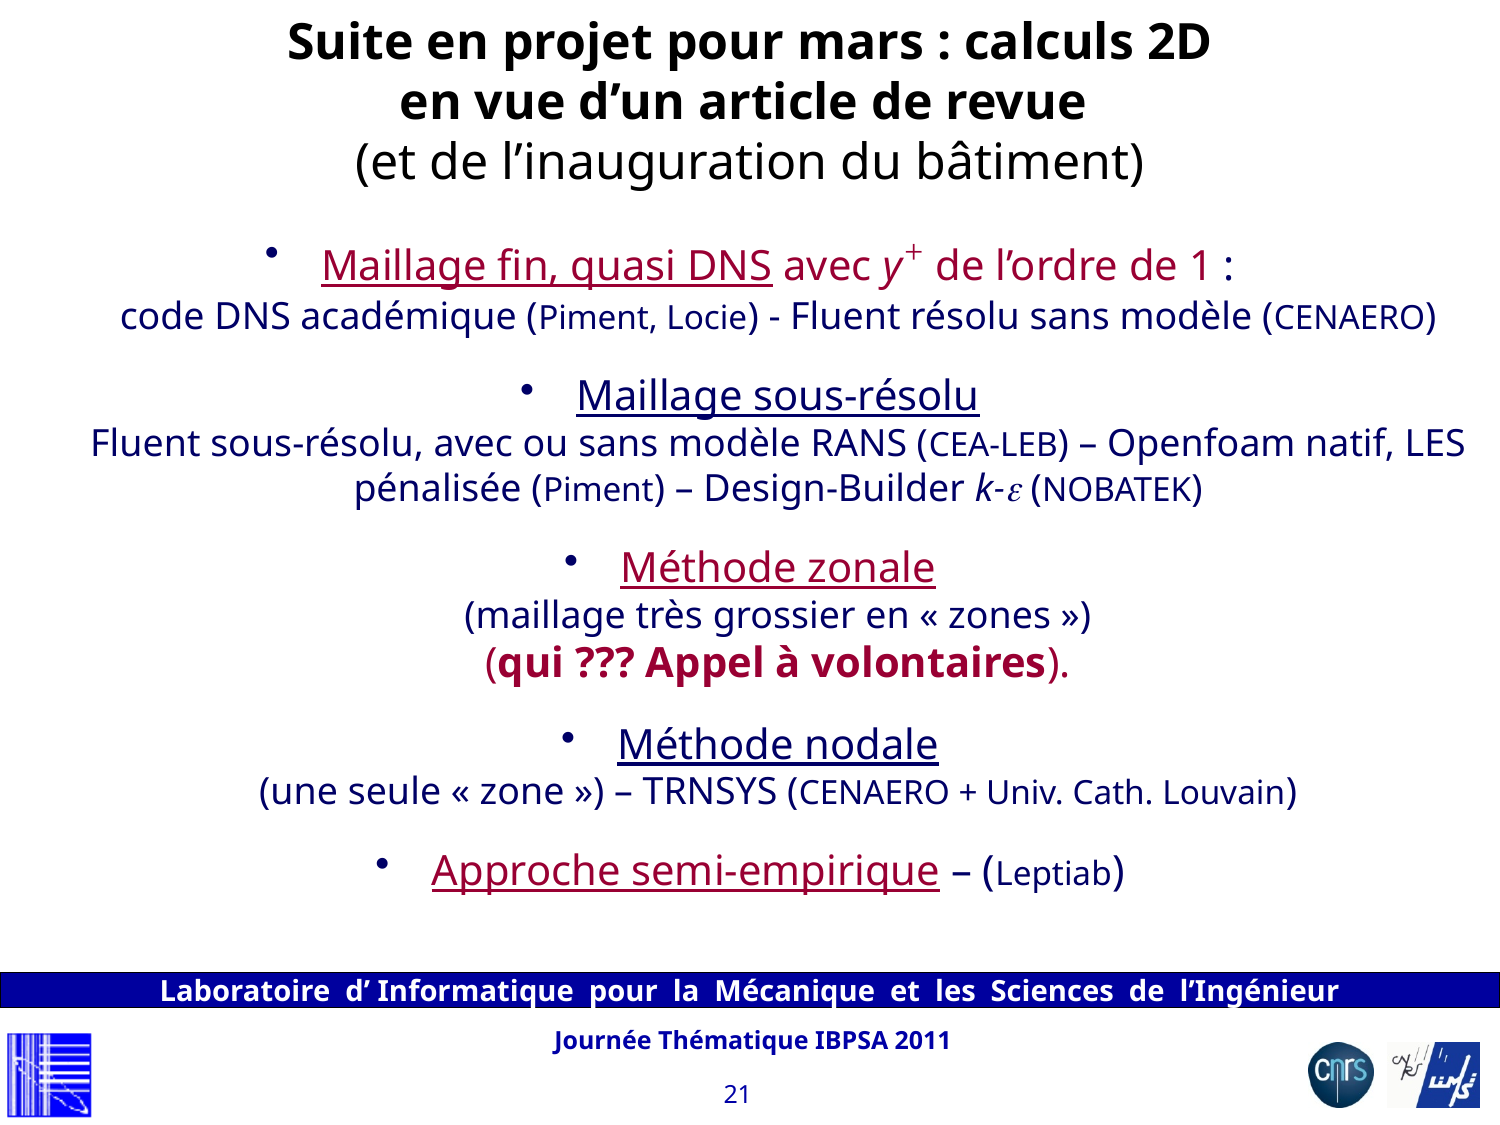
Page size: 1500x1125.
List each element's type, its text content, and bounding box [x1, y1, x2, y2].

list Maillage fin, quasi DNS avec y+ de l’ordre de 1 : code DNS académique (Piment, Locie) - Fluent résolu sans modèle (CENAERO) Maillage sous-résolu Fluent sous-résolu, avec ou sans modèle RANS (CEA-LEB) – Openfoam natif, LES pénalisée (Piment) – Design-Builder k-e (NOBATEK) Méthode zonale (maillage très grossier en « zones ») (qui ??? Appel à volontaires). Méthode nodale (une seule « zone ») – TRNSYS (CENAERO + Univ. Cath. Louvain) Approche semi-empirique – (Leptiab) [0, 215, 1500, 960]
footer Journée Thématique IBPSA 2011 [445, 1016, 1062, 1060]
title Suite en projet pour mars : calculs 2D en vue d’un article de revue (et de l’inauguration du bâtiment) [0, 0, 1500, 188]
slide_number 21 [562, 1065, 913, 1125]
picture [1308, 1042, 1374, 1108]
picture [1387, 1042, 1480, 1108]
picture [6, 1032, 93, 1119]
